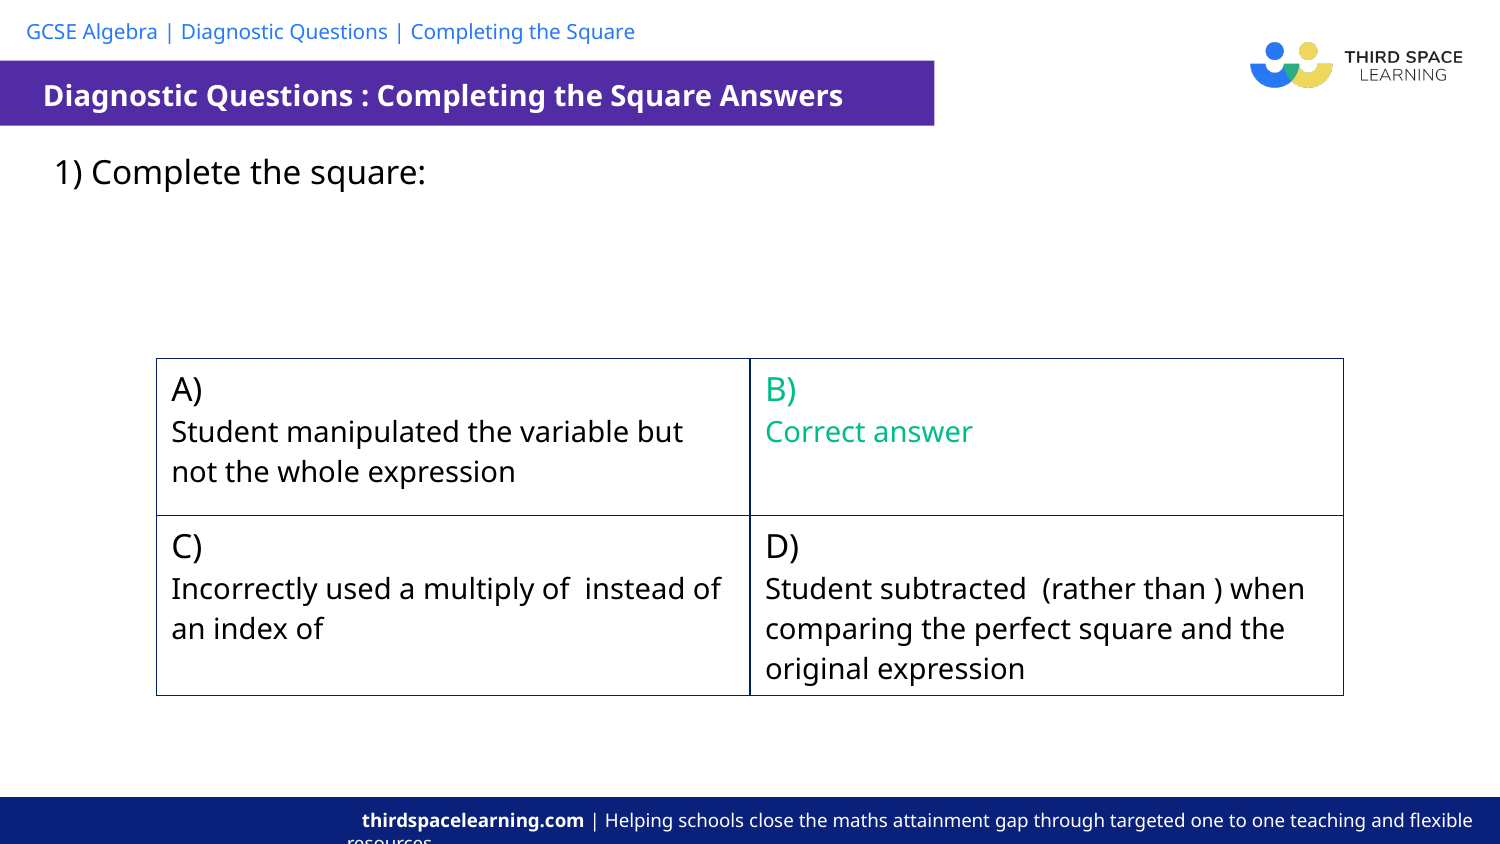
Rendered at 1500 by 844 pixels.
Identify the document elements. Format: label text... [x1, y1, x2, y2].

text_box Diagnostic Questions : Completing the Square Answers [27, 61, 933, 127]
picture [1250, 33, 1465, 99]
